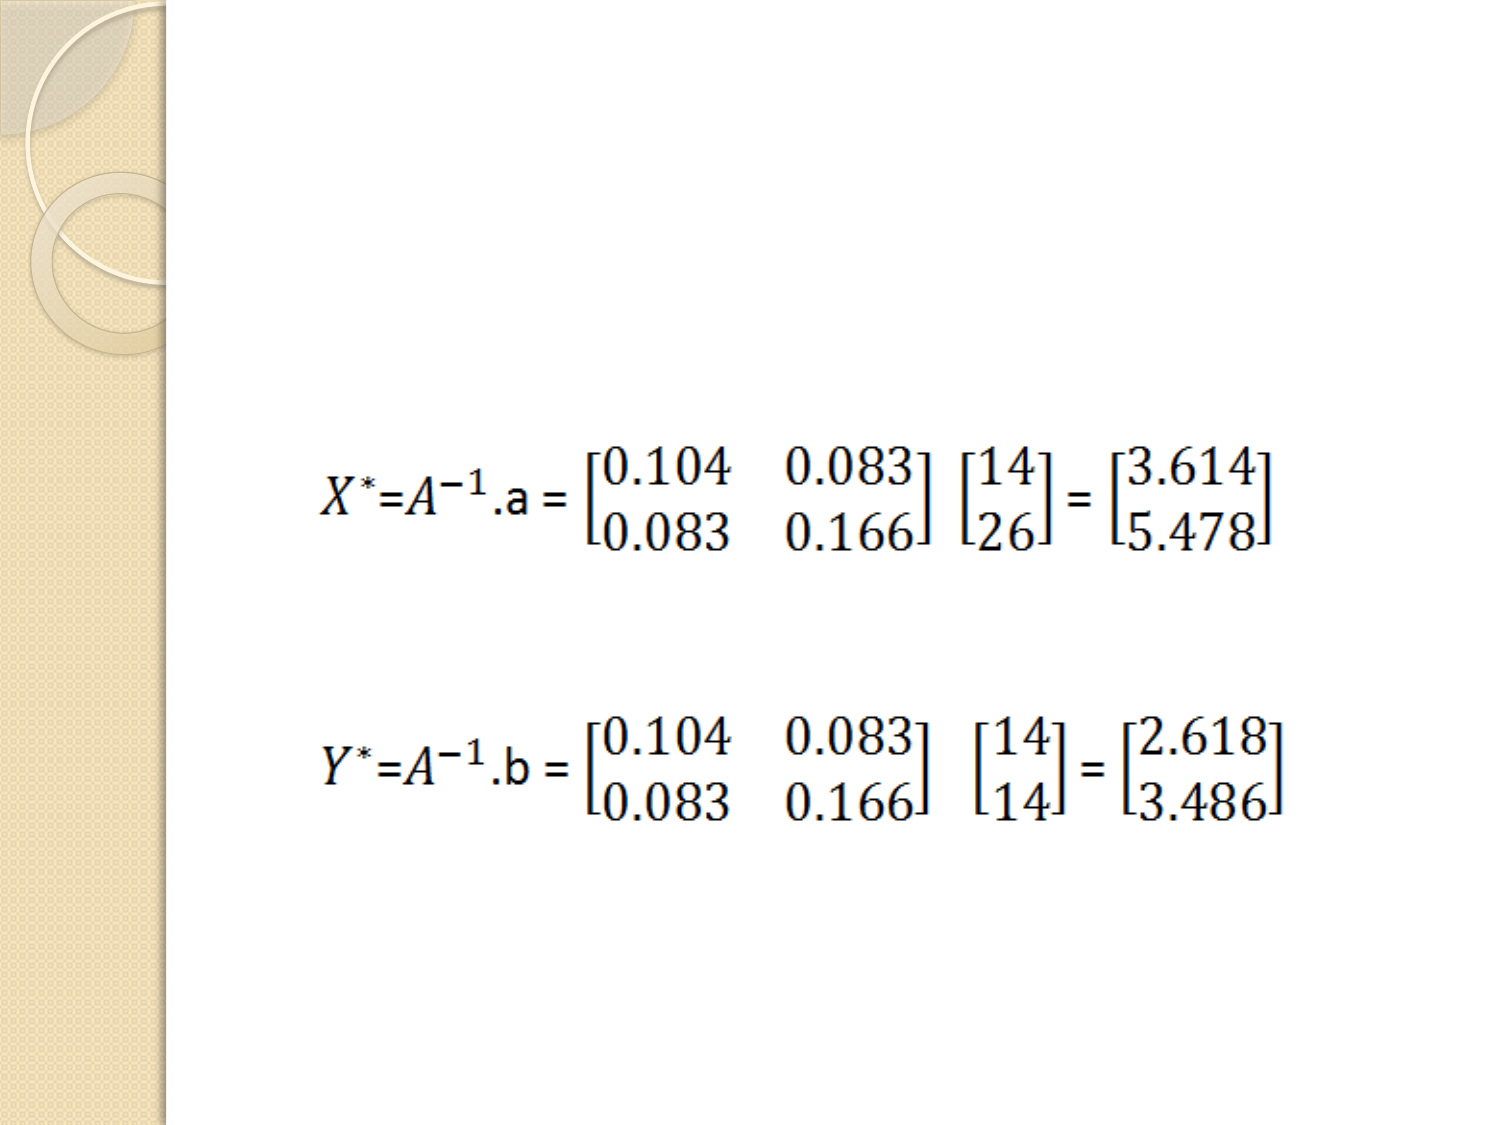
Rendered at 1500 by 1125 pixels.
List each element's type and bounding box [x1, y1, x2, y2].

list [265, 385, 1341, 906]
